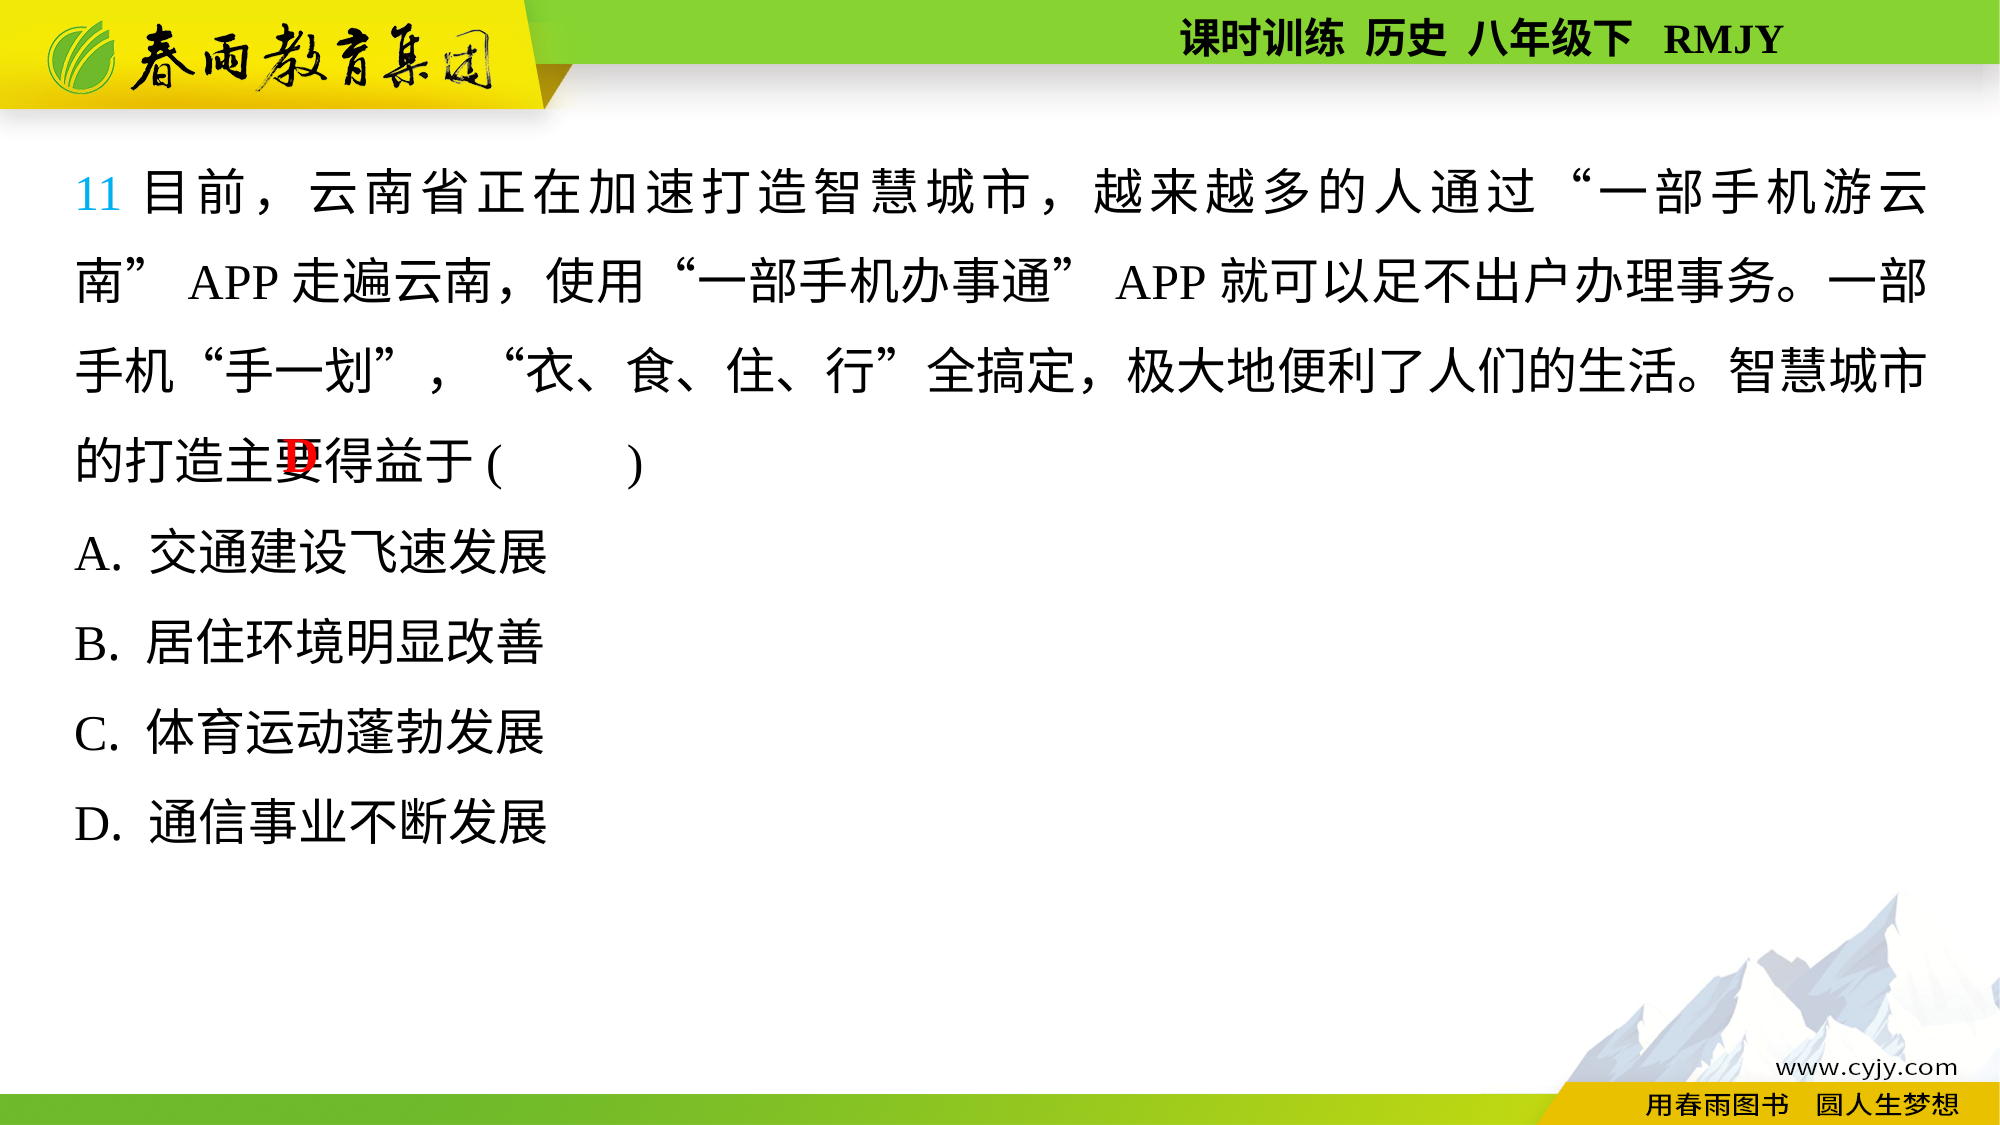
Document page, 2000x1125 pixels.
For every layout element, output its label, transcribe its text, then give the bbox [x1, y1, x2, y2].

list 11目前，云南省正在加速打造智慧城市，越来越多的人通过“一部手机游云南”APP走遍云南，使用“一部手机办事通”APP就可以足不出户办理事务。一部手机“手一划”，“衣、食、住、行”全搞定，极大地便利了人们的生活。智慧城市的打造主要得益于( ) A. 交通建设飞速发展 B. 居住环境明显改善 C. 体育运动蓬勃发展 D. 通信事业不断发展 [59, 122, 1944, 854]
picture [0, 0, 2000, 1125]
text_box D [267, 414, 334, 490]
